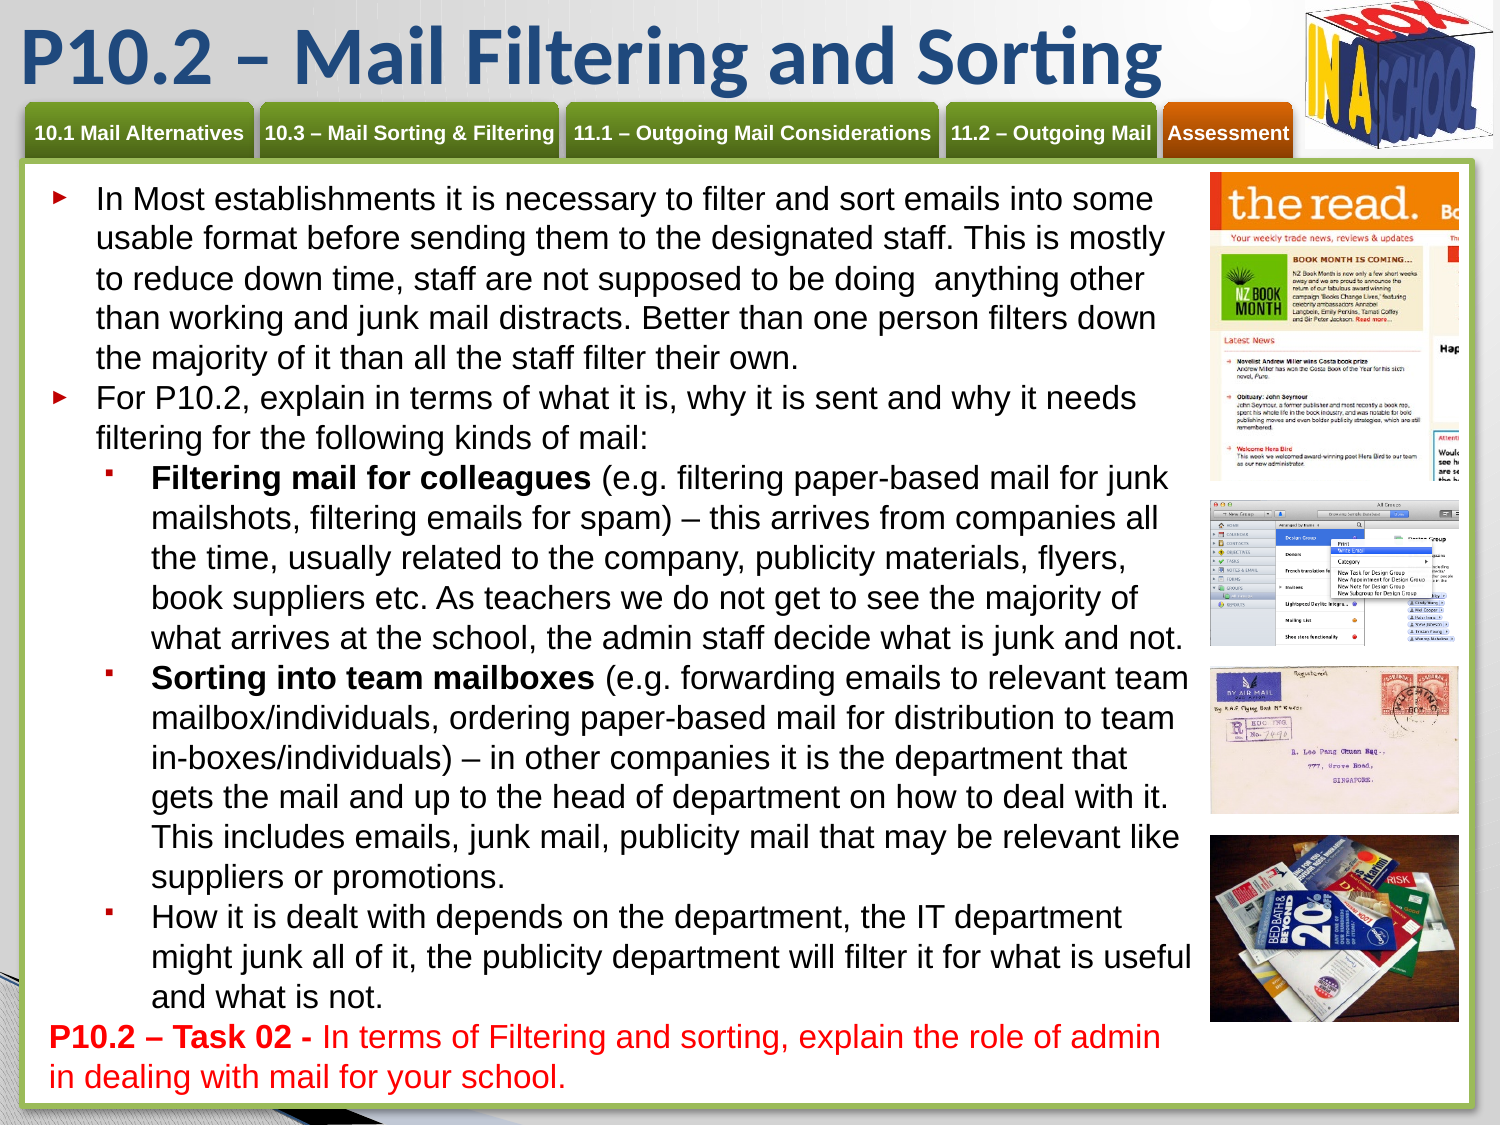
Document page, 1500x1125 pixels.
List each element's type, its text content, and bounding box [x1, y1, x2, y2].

picture [1210, 172, 1459, 481]
title P10.2 – Mail Filtering and Sorting [5, 0, 1270, 102]
picture [1210, 666, 1459, 814]
picture [1210, 834, 1459, 1022]
text_box In Most establishments it is necessary to filter and sort emails into some usable format before sending them to the designated staff. This is mostly to reduce down time, staff are not supposed to be doing anything other than working and junk mail distracts. Better than one person filters down the majority of it than all the staff filter their own. For P10.2, explain in terms of what it is, why it is sent and why it needs filtering for the following kinds of mail: Filtering mail for colleagues (e.g. filtering paper-based mail for junk mailshots, filtering emails for spam) – this arrives from companies all the time, usually related to the company, publicity materials, flyers, book suppliers etc. As teachers we do not get to see the majority of what arrives at the school, the admin staff decide what is junk and not. Sorting into team mailboxes (e.g. forwarding emails to relevant team mailbox/individuals, ordering paper-based mail for distribution to team in-boxes/individuals) – in other companies it is the department that gets the mail and up to the head of department on how to deal with it. This includes emails, junk mail, publicity mail that may be relevant like suppliers or promotions. How it is dealt with depends on the department, the IT department might junk all of it, the publicity department will filter it for what is useful and what is not. P10.2 – Task 02 - In terms of Filtering and sorting, explain the role of admin in dealing with mail for your school. [34, 169, 1211, 1103]
picture [1210, 500, 1459, 646]
picture [1305, 0, 1494, 149]
picture [281, 1114, 303, 1125]
